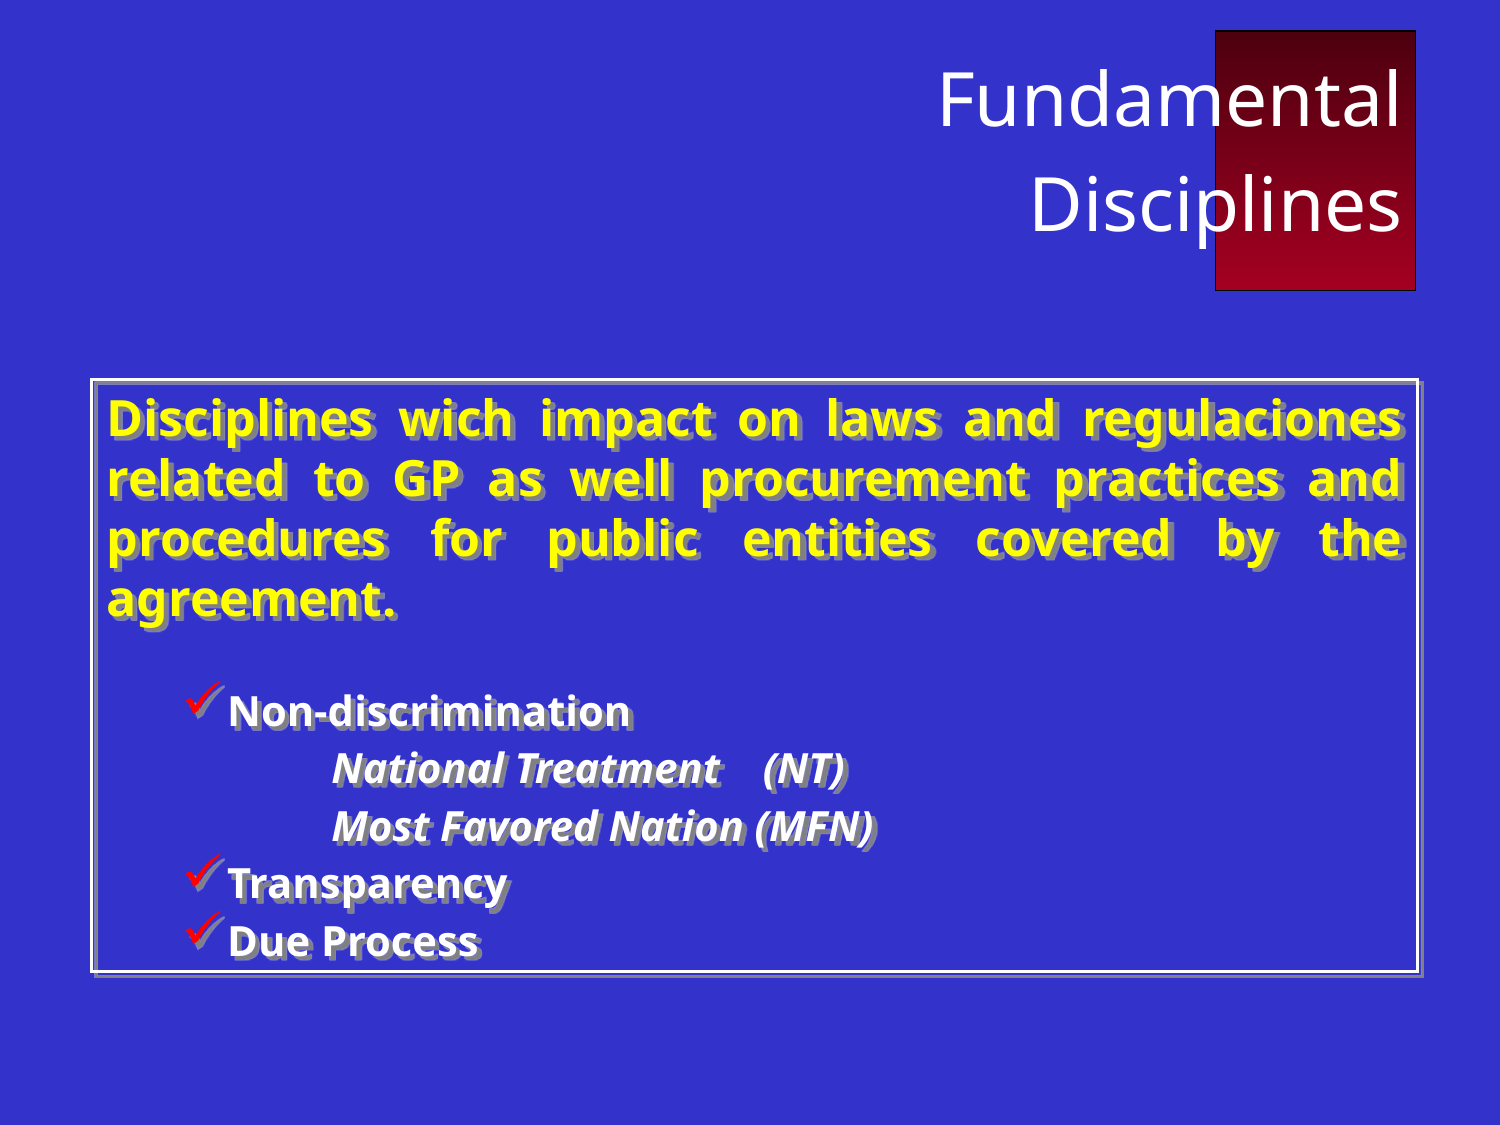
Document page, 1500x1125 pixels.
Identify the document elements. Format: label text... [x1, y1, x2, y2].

text_box [1215, 31, 1416, 64]
text_box Disciplines wich impact on laws and regulaciones related to GP as well procurement practices and procedures for public entities covered by the agreement. Non-discrimination National Treatment (NT) Most Favored Nation (MFN) Transparency Due Process [91, 379, 1418, 972]
text_box [1215, 253, 1416, 291]
text_box Fundamental Disciplines [651, 64, 1418, 253]
